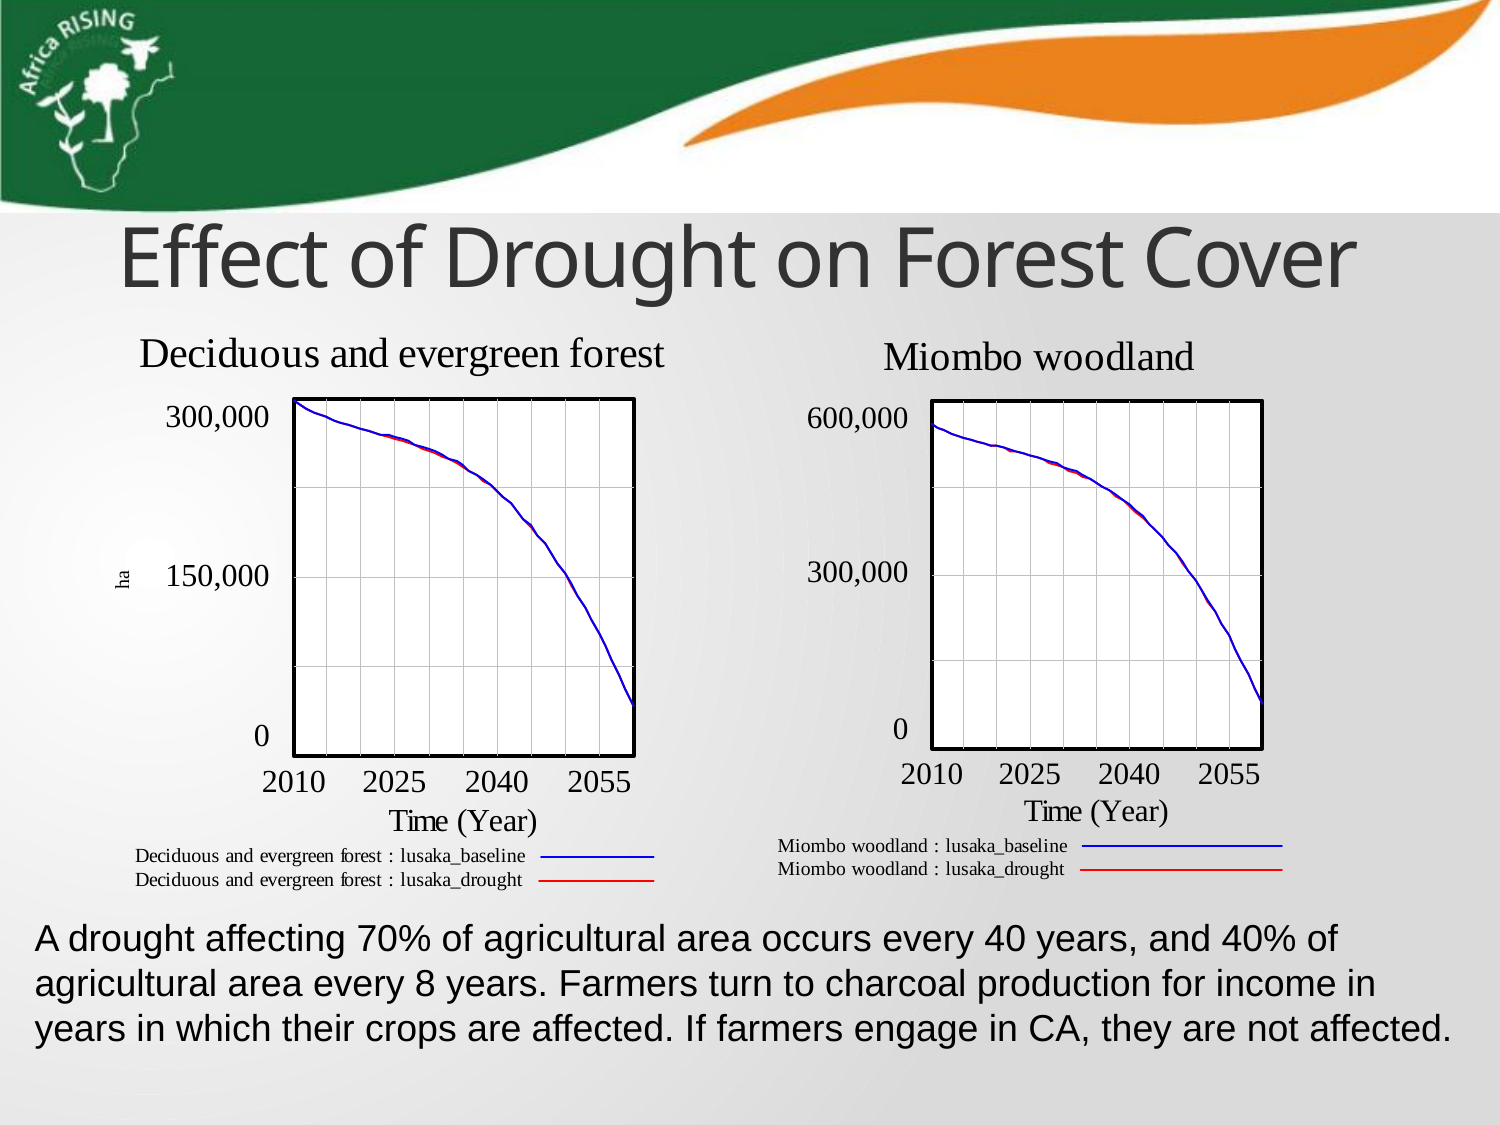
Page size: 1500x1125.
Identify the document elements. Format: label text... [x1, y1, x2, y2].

title Effect of Drought on Forest Cover [103, 196, 1397, 360]
picture [102, 305, 703, 906]
text_box A drought affecting 70% of agricultural area occurs every 40 years, and 40% of agricultural area every 8 years. Farmers turn to charcoal production for income in years in which their crops are affected. If farmers engage in CA, they are not affected. [19, 907, 1473, 1057]
picture [0, 0, 1500, 213]
picture [745, 310, 1330, 894]
